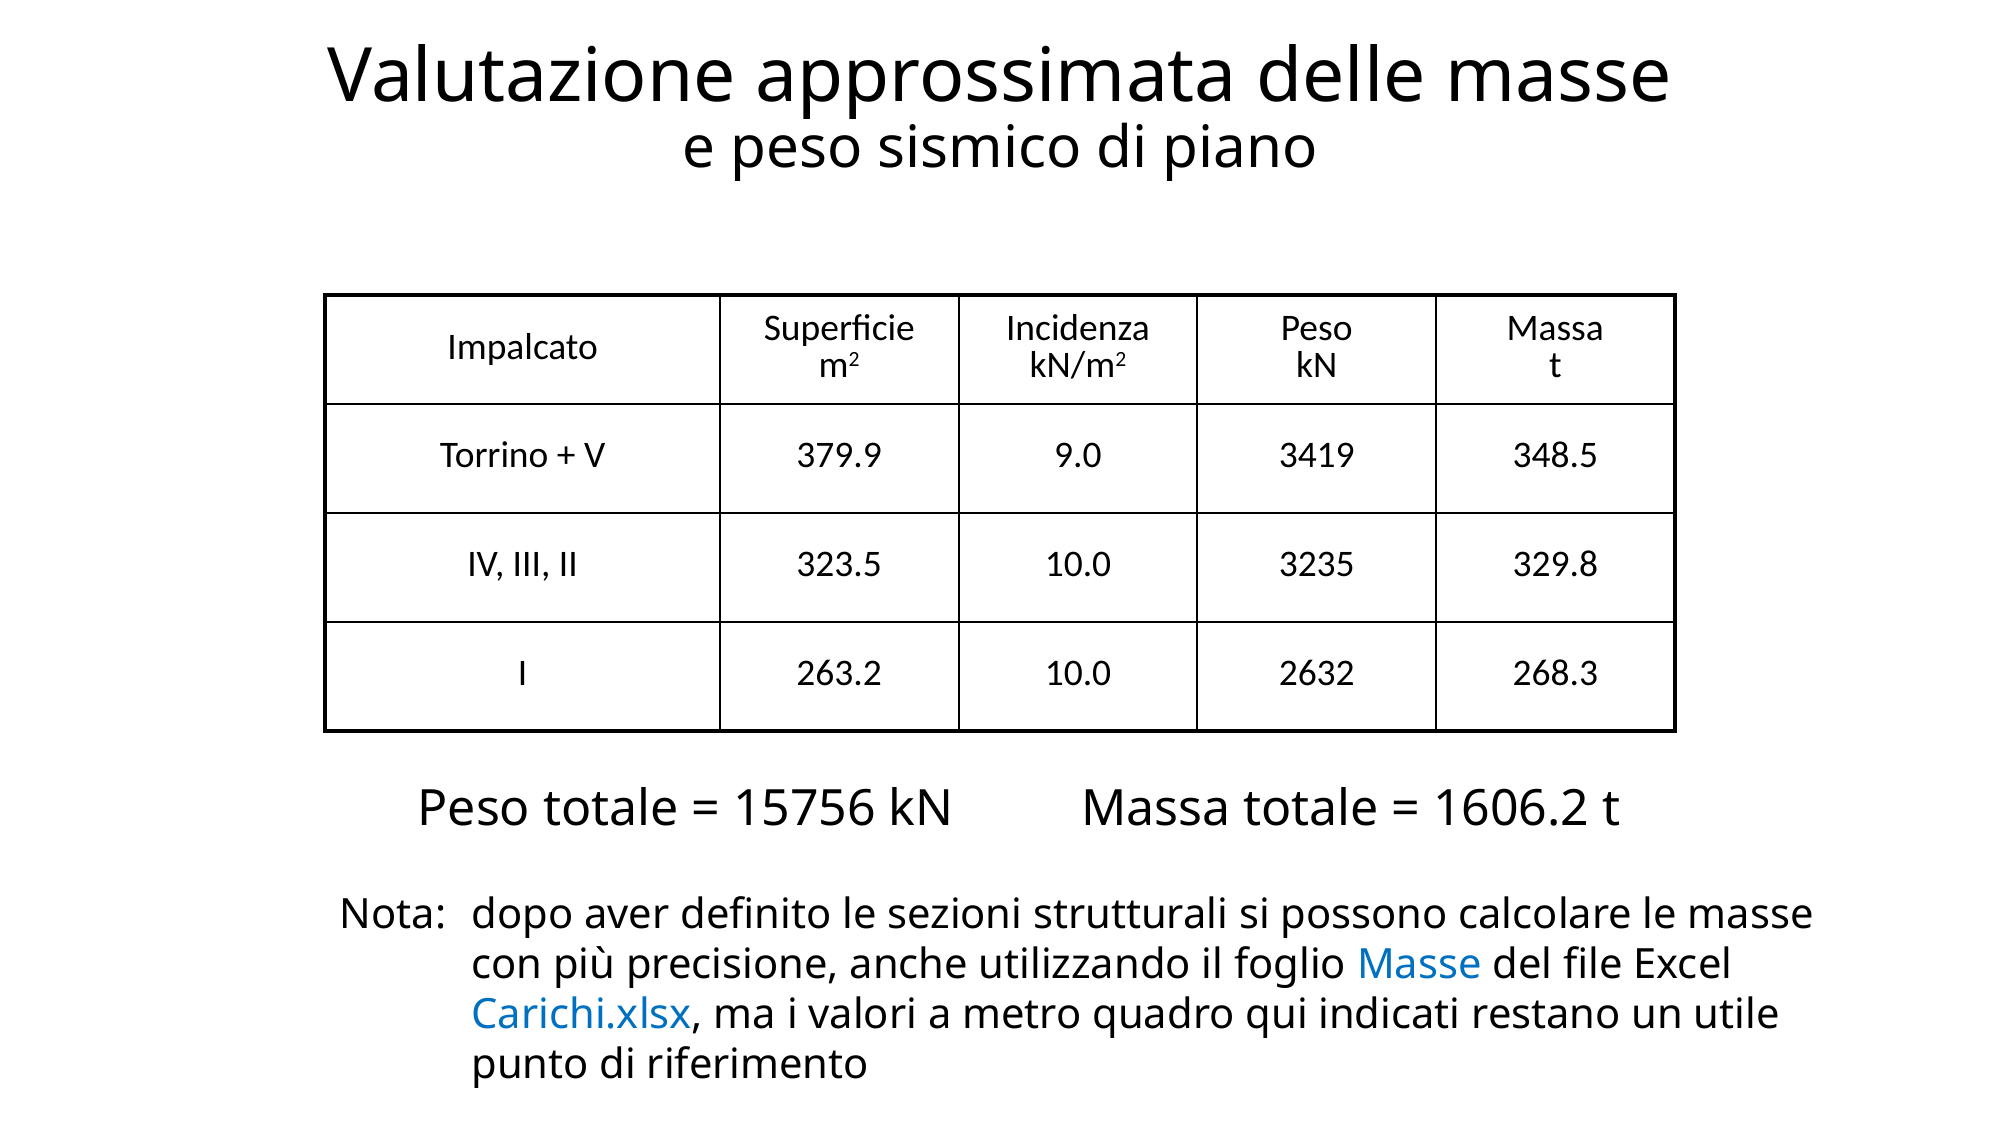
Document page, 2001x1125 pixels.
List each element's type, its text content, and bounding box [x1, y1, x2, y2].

table_cell 3419 [1198, 405, 1435, 512]
table_cell Torrino + V [327, 405, 719, 512]
table_header Superficie m2 [721, 297, 958, 403]
table_cell 379.9 [721, 405, 958, 512]
text_box Nota: dopo aver definito le sezioni strutturali si possono calcolare le masse con più precisione, anche utilizzando il foglio Masse del file Excel Carichi.xlsx, ma i valori a metro quadro qui indicati restano un utile punto di riferimento [325, 879, 1906, 1050]
title Valutazione approssimata delle masse e peso sismico di piano [137, 0, 1863, 218]
table_cell 323.5 [721, 514, 958, 621]
table_cell 329.8 [1437, 514, 1673, 621]
table_header Massa t [1437, 297, 1673, 403]
table_cell 9.0 [960, 405, 1196, 512]
table_cell 263.2 [721, 623, 958, 729]
table_header Impalcato [327, 297, 719, 403]
table_cell 268.3 [1437, 623, 1673, 729]
table_cell 10.0 [960, 623, 1196, 729]
table_cell IV, III, II [327, 514, 719, 621]
table_cell I [327, 623, 719, 729]
table_header Peso kN [1198, 297, 1435, 403]
table_cell 3235 [1198, 514, 1435, 621]
text_box Peso totale = 15756 kN [402, 767, 982, 843]
table_cell 348.5 [1437, 405, 1673, 512]
table_cell 2632 [1198, 623, 1435, 729]
table_header Incidenza kN/m2 [960, 297, 1196, 403]
text_box Massa totale = 1606.2 t [1066, 767, 1645, 843]
table_cell 10.0 [960, 514, 1196, 621]
